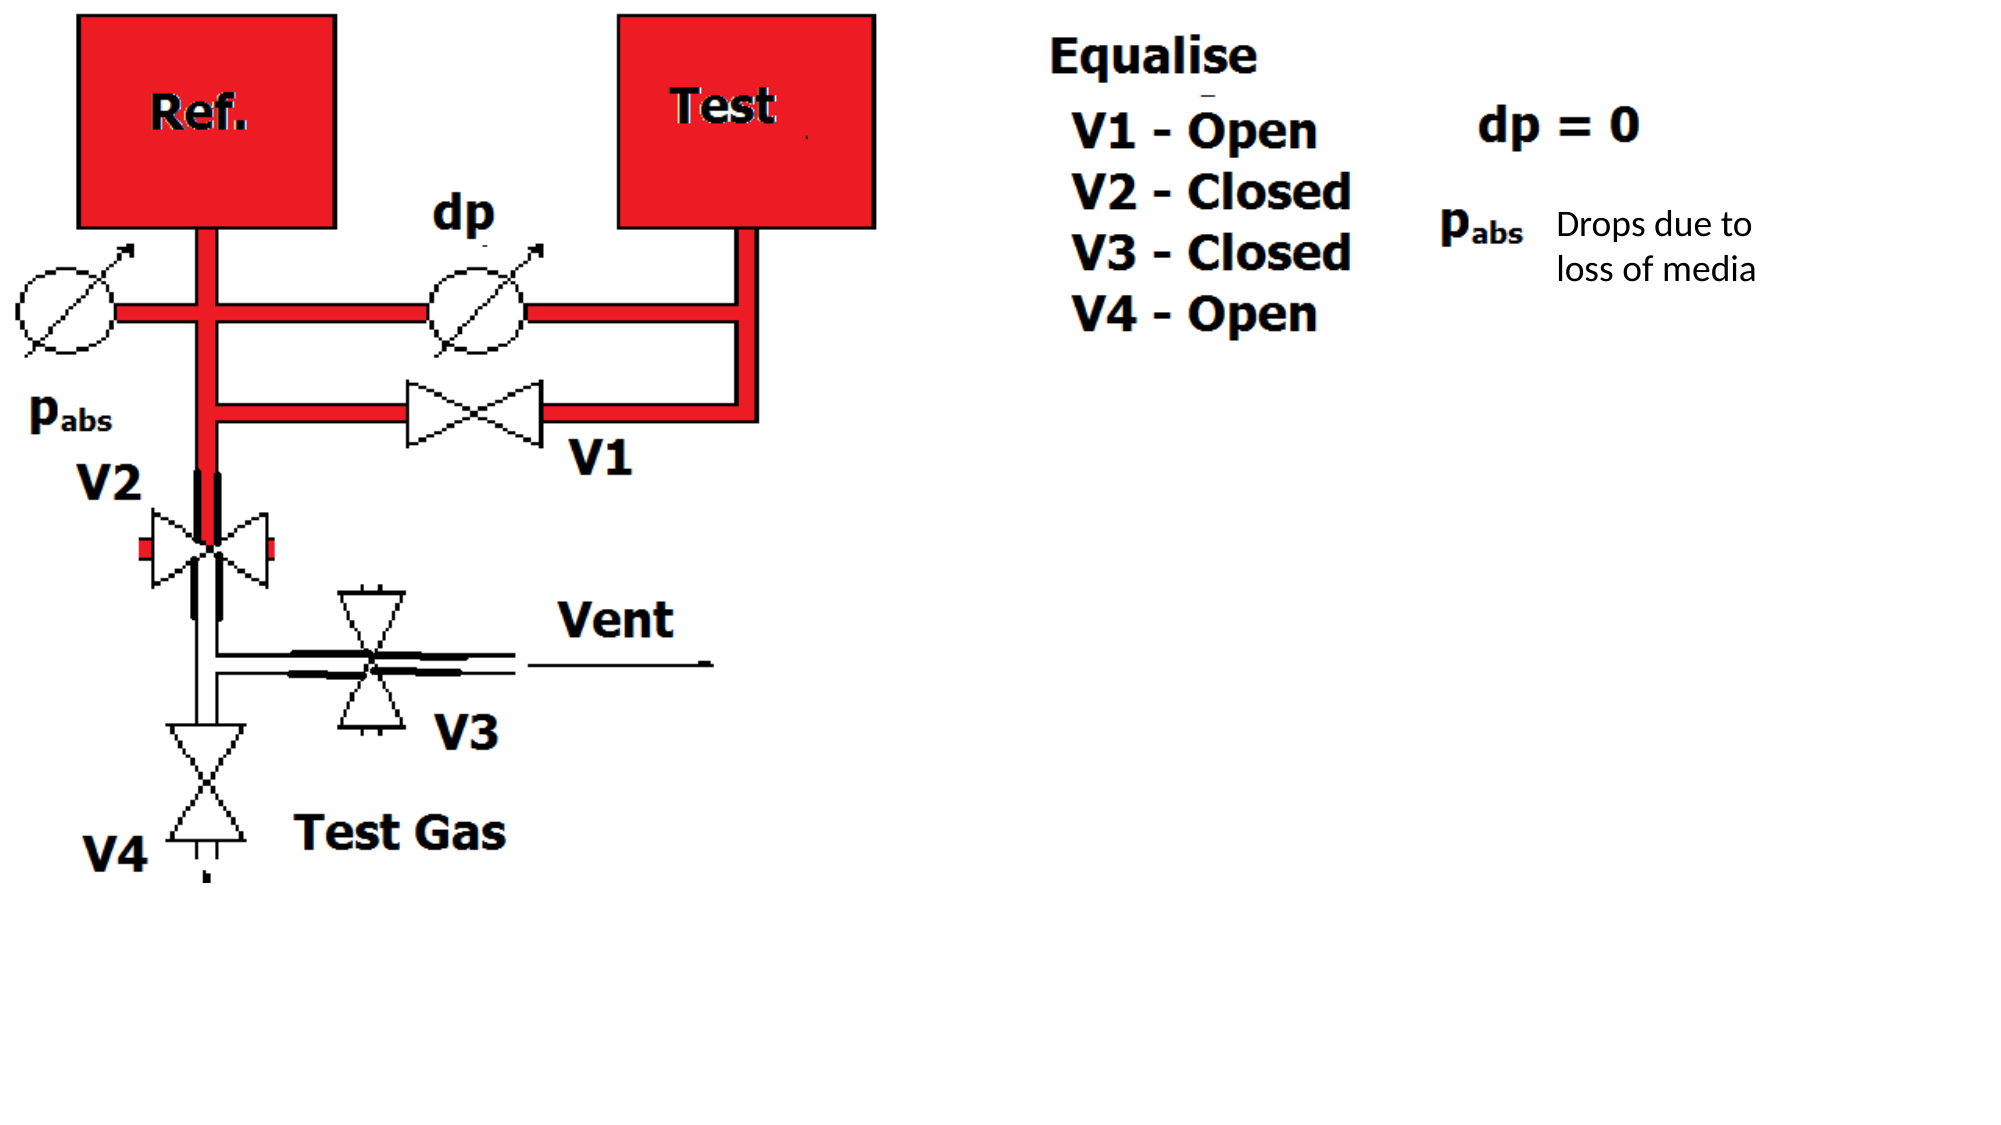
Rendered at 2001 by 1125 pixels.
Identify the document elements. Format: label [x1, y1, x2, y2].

picture [0, 8, 1850, 884]
